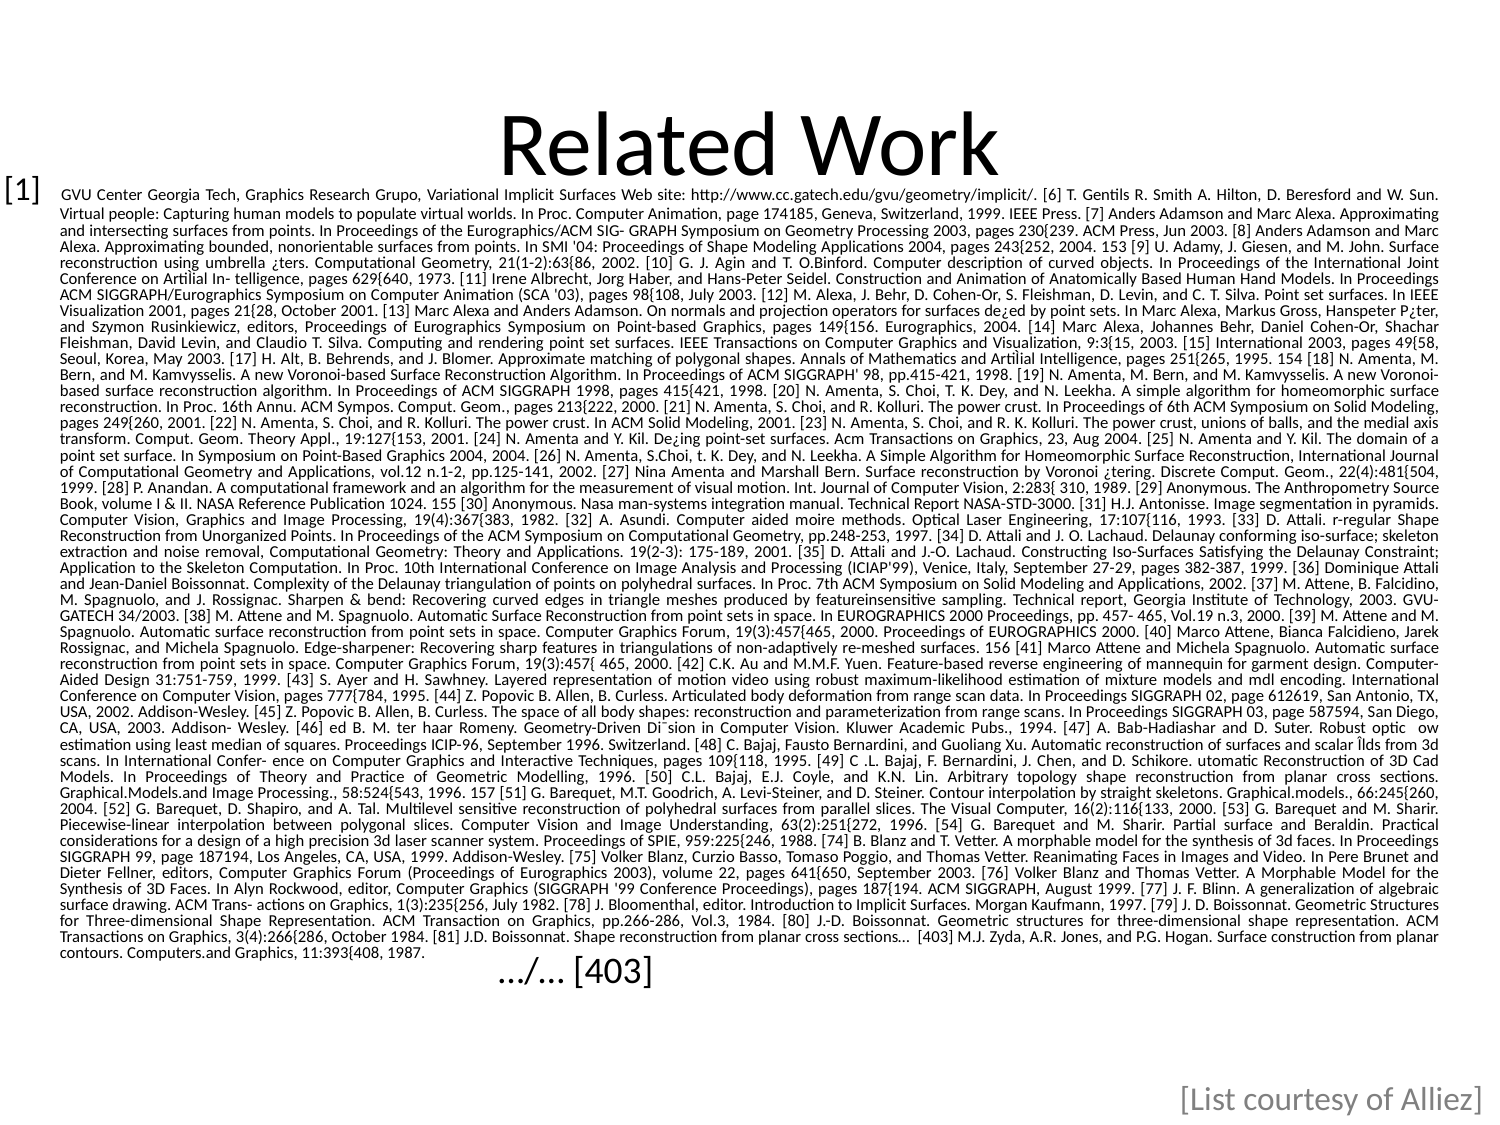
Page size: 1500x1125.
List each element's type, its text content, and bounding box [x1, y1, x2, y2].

text_box [List courtesy of Alliez] [1164, 1069, 1499, 1125]
text_box …/… [403] [483, 938, 669, 999]
title Related Work [75, 45, 1425, 175]
text_box [1] GVU Center Georgia Tech, Graphics Research Grupo, Variational Implicit Surfaces Web site: http://www.cc.gatech.edu/gvu/geometry/implicit/. [6] T. Gentils R. Smith A. Hilton, D. Beresford and W. Sun. Virtual people: Capturing human models to populate virtual worlds. In Proc. Computer Animation, page 174185, Geneva, Switzerland, 1999. IEEE Press. [7] Anders Adamson and Marc Alexa. Approximating and intersecting surfaces from points. In Proceedings of the Eurographics/ACM SIG- GRAPH Symposium on Geometry Processing 2003, pages 230{239. ACM Press, Jun 2003. [8] Anders Adamson and Marc Alexa. Approximating bounded, nonorientable surfaces from points. In SMI '04: Proceedings of Shape Modeling Applications 2004, pages 243{252, 2004. 153 [9] U. Adamy, J. Giesen, and M. John. Surface reconstruction using umbrella ¿ters. Computational Geometry, 21(1-2):63{86, 2002. [10] G. J. Agin and T. O.Binford. Computer description of curved objects. In Proceedings of the International Joint Conference on ArtiÌial In- telligence, pages 629{640, 1973. [11] Irene Albrecht, Jorg Haber, and Hans-Peter Seidel. Construction and Animation of Anatomically Based Human Hand Models. In Proceedings ACM SIGGRAPH/Eurographics Symposium on Computer Animation (SCA '03), pages 98{108, July 2003. [12] M. Alexa, J. Behr, D. Cohen-Or, S. Fleishman, D. Levin, and C. T. Silva. Point set surfaces. In IEEE Visualization 2001, pages 21{28, October 2001. [13] Marc Alexa and Anders Adamson. On normals and projection operators for surfaces de¿ed by point sets. In Marc Alexa, Markus Gross, Hanspeter P¿ter, and Szymon Rusinkiewicz, editors, Proceedings of Eurographics Symposium on Point-based Graphics, pages 149{156. Eurographics, 2004. [14] Marc Alexa, Johannes Behr, Daniel Cohen-Or, Shachar Fleishman, David Levin, and Claudio T. Silva. Computing and rendering point set surfaces. IEEE Transactions on Computer Graphics and Visualization, 9:3{15, 2003. [15] International 2003, pages 49{58, Seoul, Korea, May 2003. [17] H. Alt, B. Behrends, and J. Blomer. Approximate matching of polygonal shapes. Annals of Mathematics and ArtiÌial Intelligence, pages 251{265, 1995. 154 [18] N. Amenta, M. Bern, and M. Kamvysselis. A new Voronoi-based Surface Reconstruction Algorithm. In Proceedings of ACM SIGGRAPH' 98, pp.415-421, 1998. [19] N. Amenta, M. Bern, and M. Kamvysselis. A new Voronoi-based surface reconstruction algorithm. In Proceedings of ACM SIGGRAPH 1998, pages 415{421, 1998. [20] N. Amenta, S. Choi, T. K. Dey, and N. Leekha. A simple algorithm for homeomorphic surface reconstruction. In Proc. 16th Annu. ACM Sympos. Comput. Geom., pages 213{222, 2000. [21] N. Amenta, S. Choi, and R. Kolluri. The power crust. In Proceedings of 6th ACM Symposium on Solid Modeling, pages 249{260, 2001. [22] N. Amenta, S. Choi, and R. Kolluri. The power crust. In ACM Solid Modeling, 2001. [23] N. Amenta, S. Choi, and R. K. Kolluri. The power crust, unions of balls, and the medial axis transform. Comput. Geom. Theory Appl., 19:127{153, 2001. [24] N. Amenta and Y. Kil. De¿ing point-set surfaces. Acm Transactions on Graphics, 23, Aug 2004. [25] N. Amenta and Y. Kil. The domain of a point set surface. In Symposium on Point-Based Graphics 2004, 2004. [26] N. Amenta, S.Choi, t. K. Dey, and N. Leekha. A Simple Algorithm for Homeomorphic Surface Reconstruction, International Journal of Computational Geometry and Applications, vol.12 n.1-2, pp.125-141, 2002. [27] Nina Amenta and Marshall Bern. Surface reconstruction by Voronoi ¿tering. Discrete Comput. Geom., 22(4):481{504, 1999. [28] P. Anandan. A computational framework and an algorithm for the measurement of visual motion. Int. Journal of Computer Vision, 2:283{ 310, 1989. [29] Anonymous. The Anthropometry Source Book, volume I & II. NASA Reference Publication 1024. 155 [30] Anonymous. Nasa man-systems integration manual. Technical Report NASA-STD-3000. [31] H.J. Antonisse. Image segmentation in pyramids. Computer Vision, Graphics and Image Processing, 19(4):367{383, 1982. [32] A. Asundi. Computer aided moire methods. Optical Laser Engineering, 17:107{116, 1993. [33] D. Attali. r-regular Shape Reconstruction from Unorganized Points. In Proceedings of the ACM Symposium on Computational Geometry, pp.248-253, 1997. [34] D. Attali and J. O. Lachaud. Delaunay conforming iso-surface; skeleton extraction and noise removal, Computational Geometry: Theory and Applications. 19(2-3): 175-189, 2001. [35] D. Attali and J.-O. Lachaud. Constructing Iso-Surfaces Satisfying the Delaunay Constraint; Application to the Skeleton Computation. In Proc. 10th International Conference on Image Analysis and Processing (ICIAP'99), Venice, Italy, September 27-29, pages 382-387, 1999. [36] Dominique Attali and Jean-Daniel Boissonnat. Complexity of the Delaunay triangulation of points on polyhedral surfaces. In Proc. 7th ACM Symposium on Solid Modeling and Applications, 2002. [37] M. Attene, B. Falcidino, M. Spagnuolo, and J. Rossignac. Sharpen & bend: Recovering curved edges in triangle meshes produced by featureinsensitive sampling. Technical report, Georgia Institute of Technology, 2003. GVU-GATECH 34/2003. [38] M. Attene and M. Spagnuolo. Automatic Surface Reconstruction from point sets in space. In EUROGRAPHICS 2000 Proceedings, pp. 457- 465, Vol.19 n.3, 2000. [39] M. Attene and M. Spagnuolo. Automatic surface reconstruction from point sets in space. Computer Graphics Forum, 19(3):457{465, 2000. Proceedings of EUROGRAPHICS 2000. [40] Marco Attene, Bianca Falcidieno, Jarek Rossignac, and Michela Spagnuolo. Edge-sharpener: Recovering sharp features in triangulations of non-adaptively re-meshed surfaces. 156 [41] Marco Attene and Michela Spagnuolo. Automatic surface reconstruction from point sets in space. Computer Graphics Forum, 19(3):457{ 465, 2000. [42] C.K. Au and M.M.F. Yuen. Feature-based reverse engineering of mannequin for garment design. Computer-Aided Design 31:751-759, 1999. [43] S. Ayer and H. Sawhney. Layered representation of motion video using robust maximum-likelihood estimation of mixture models and mdl encoding. International Conference on Computer Vision, pages 777{784, 1995. [44] Z. Popovic B. Allen, B. Curless. Articulated body deformation from range scan data. In Proceedings SIGGRAPH 02, page 612619, San Antonio, TX, USA, 2002. Addison-Wesley. [45] Z. Popovic B. Allen, B. Curless. The space of all body shapes: reconstruction and parameterization from range scans. In Proceedings SIGGRAPH 03, page 587594, San Diego, CA, USA, 2003. Addison- Wesley. [46] ed B. M. ter haar Romeny. Geometry-Driven Di¯sion in Computer Vision. Kluwer Academic Pubs., 1994. [47] A. Bab-Hadiashar and D. Suter. Robust optic ow estimation using least median of squares. Proceedings ICIP-96, September 1996. Switzerland. [48] C. Bajaj, Fausto Bernardini, and Guoliang Xu. Automatic reconstruction of surfaces and scalar Îlds from 3d scans. In International Confer- ence on Computer Graphics and Interactive Techniques, pages 109{118, 1995. [49] C .L. Bajaj, F. Bernardini, J. Chen, and D. Schikore. utomatic Reconstruction of 3D Cad Models. In Proceedings of Theory and Practice of Geometric Modelling, 1996. [50] C.L. Bajaj, E.J. Coyle, and K.N. Lin. Arbitrary topology shape reconstruction from planar cross sections. Graphical.Models.and Image Processing., 58:524{543, 1996. 157 [51] G. Barequet, M.T. Goodrich, A. Levi-Steiner, and D. Steiner. Contour interpolation by straight skeletons. Graphical.models., 66:245{260, 2004. [52] G. Barequet, D. Shapiro, and A. Tal. Multilevel sensitive reconstruction of polyhedral surfaces from parallel slices. The Visual Computer, 16(2):116{133, 2000. [53] G. Barequet and M. Sharir. Piecewise-linear interpolation between polygonal slices. Computer Vision and Image Understanding, 63(2):251{272, 1996. [54] G. Barequet and M. Sharir. Partial surface and Beraldin. Practical considerations for a design of a high precision 3d laser scanner system. Proceedings of SPIE, 959:225{246, 1988. [74] B. Blanz and T. Vetter. A morphable model for the synthesis of 3d faces. In Proceedings SIGGRAPH 99, page 187194, Los Angeles, CA, USA, 1999. Addison-Wesley. [75] Volker Blanz, Curzio Basso, Tomaso Poggio, and Thomas Vetter. Reanimating Faces in Images and Video. In Pere Brunet and Dieter Fellner, editors, Computer Graphics Forum (Proceedings of Eurographics 2003), volume 22, pages 641{650, September 2003. [76] Volker Blanz and Thomas Vetter. A Morphable Model for the Synthesis of 3D Faces. In Alyn Rockwood, editor, Computer Graphics (SIGGRAPH '99 Conference Proceedings), pages 187{194. ACM SIGGRAPH, August 1999. [77] J. F. Blinn. A generalization of algebraic surface drawing. ACM Trans- actions on Graphics, 1(3):235{256, July 1982. [78] J. Bloomenthal, editor. Introduction to Implicit Surfaces. Morgan Kaufmann, 1997. [79] J. D. Boissonnat. Geometric Structures for Three-dimensional Shape Representation. ACM Transaction on Graphics, pp.266-286, Vol.3, 1984. [80] J.-D. Boissonnat. Geometric structures for three-dimensional shape representation. ACM Transactions on Graphics, 3(4):266{286, October 1984. [81] J.D. Boissonnat. Shape reconstruction from planar cross sections… [403] M.J. Zyda, A.R. Jones, and P.G. Hogan. Surface construction from planar contours. Computers.and Graphics, 11:393{408, 1987. [3, 175, 1442, 1061]
